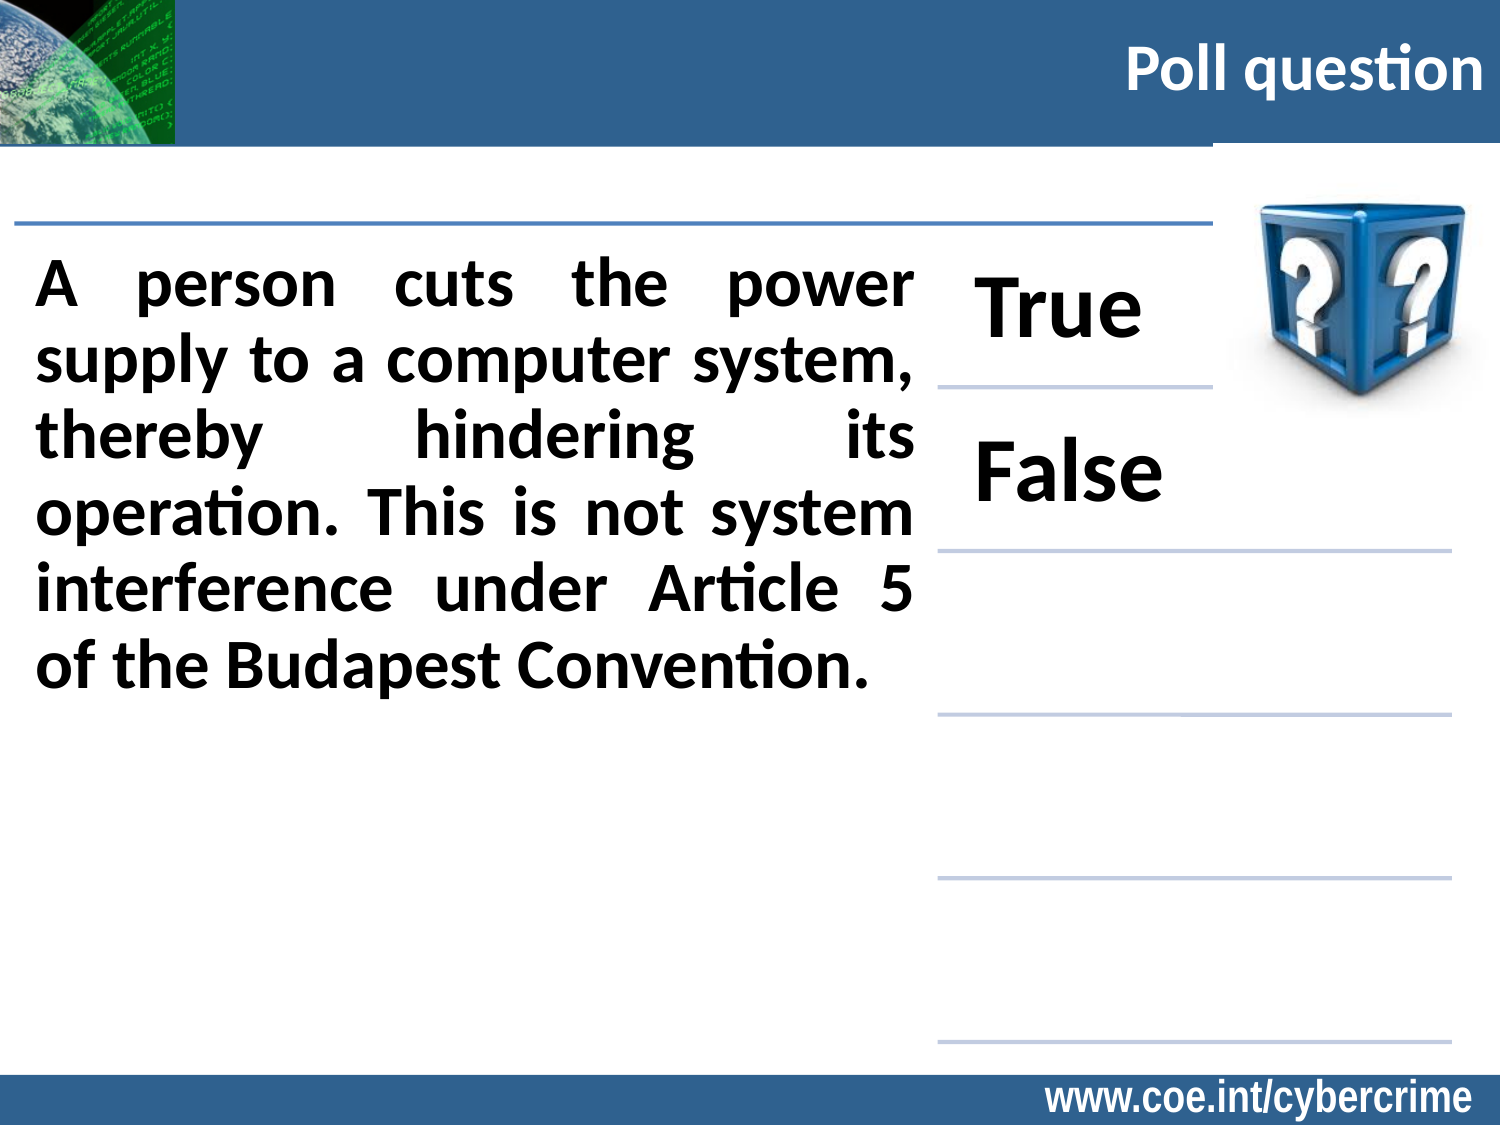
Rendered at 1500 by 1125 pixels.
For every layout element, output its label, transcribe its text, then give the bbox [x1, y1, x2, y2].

text_box www.coe.int/cybercrime [1030, 1059, 1500, 1125]
picture [1212, 142, 1500, 434]
picture [0, 0, 175, 144]
text_box [0, 1073, 1030, 1125]
text_box Poll question [177, 0, 1500, 149]
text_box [14, 222, 1454, 1053]
